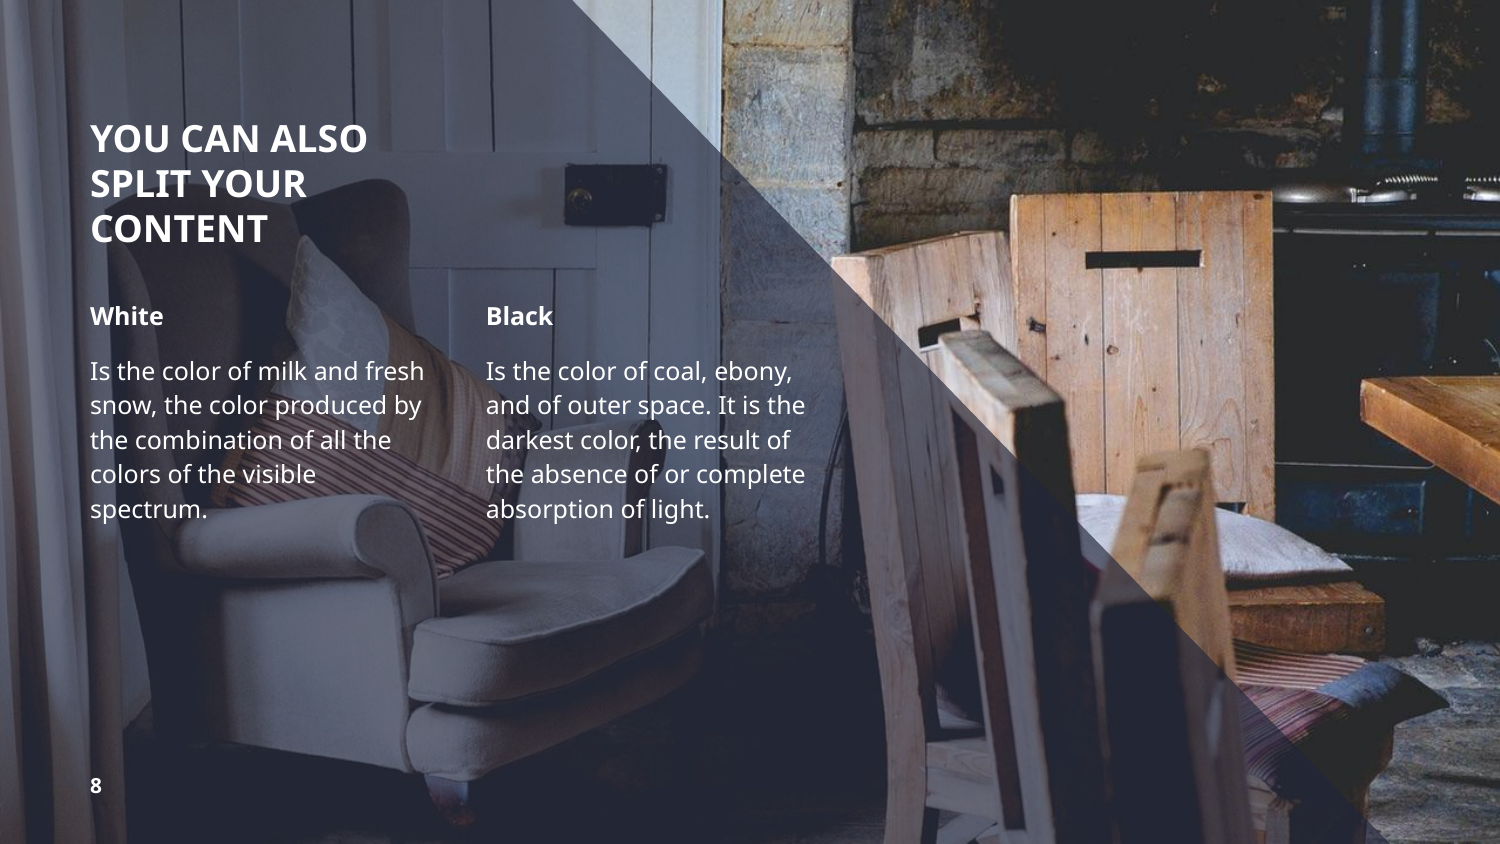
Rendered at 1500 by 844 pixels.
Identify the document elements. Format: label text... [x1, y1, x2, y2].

list Black Is the color of coal, ebony, and of outer space. It is the darkest color, the result of the absence of or complete absorption of light. [470, 280, 845, 732]
list White Is the color of milk and fresh snow, the color produced by the combination of all the colors of the visible spectrum. [75, 280, 449, 732]
title YOU CAN ALSO SPLIT YOUR CONTENT [75, 161, 467, 265]
picture [574, 0, 1500, 844]
slide_number ‹#› [75, 766, 165, 807]
